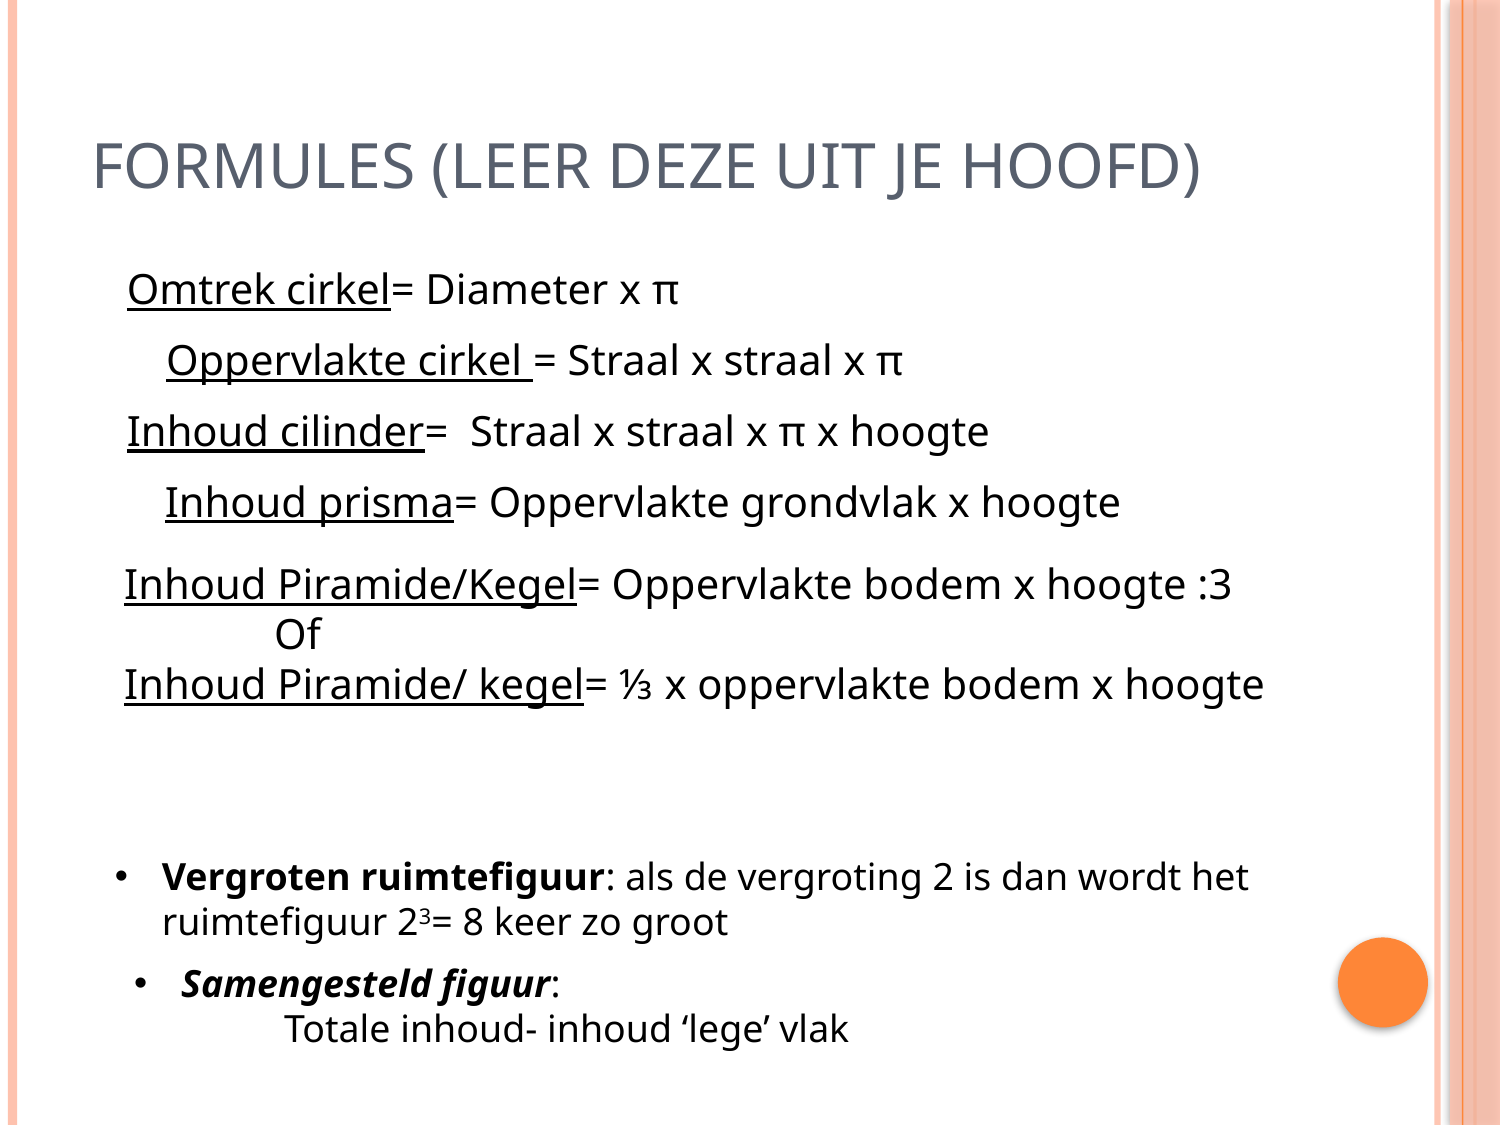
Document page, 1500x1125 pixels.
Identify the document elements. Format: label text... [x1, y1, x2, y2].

text_box Oppervlakte cirkel = Straal x straal x π [151, 326, 930, 437]
title Formules (leer deze uit je hoofd) [76, 78, 1463, 209]
text_box Inhoud cilinder= Straal x straal x π x hoogte [112, 397, 1105, 462]
text_box Vergroten ruimtefiguur: als de vergroting 2 is dan wordt het ruimtefiguur 23= 8 keer zo groot [100, 845, 1273, 951]
text_box Omtrek cirkel= Diameter x π [112, 255, 863, 321]
text_box Inhoud prisma= Oppervlakte grondvlak x hoogte [149, 468, 1137, 550]
text_box Inhoud Piramide/Kegel= Oppervlakte bodem x hoogte :3 Of Inhoud Piramide/ kegel= ⅓ x oppervlakte bodem x hoogte [109, 550, 1281, 716]
text_box Samengesteld figuur: Totale inhoud- inhoud ‘lege’ vlak [119, 952, 865, 1057]
